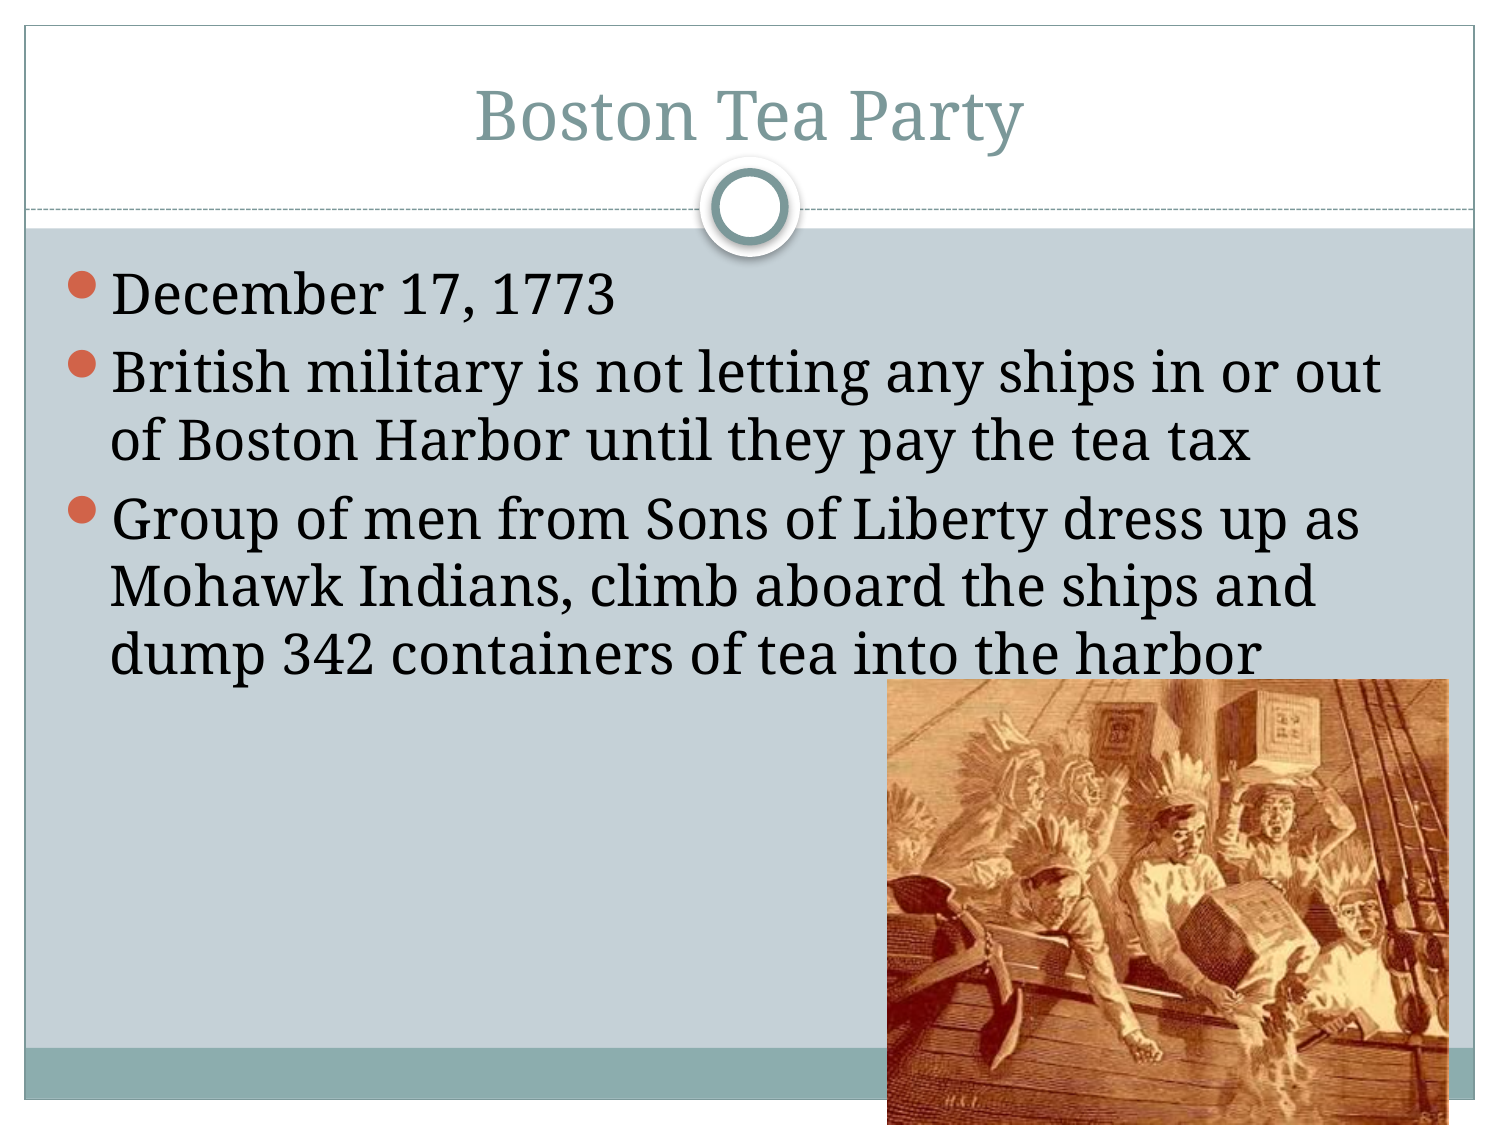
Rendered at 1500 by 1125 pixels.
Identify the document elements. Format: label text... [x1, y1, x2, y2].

title Boston Tea Party [49, 37, 1450, 162]
picture [887, 679, 1449, 1125]
list December 17, 1773 British military is not letting any ships in or out of Boston Harbor until they pay the tea tax Group of men from Sons of Liberty dress up as Mohawk Indians, climb aboard the ships and dump 342 containers of tea into the harbor [49, 250, 1445, 1001]
